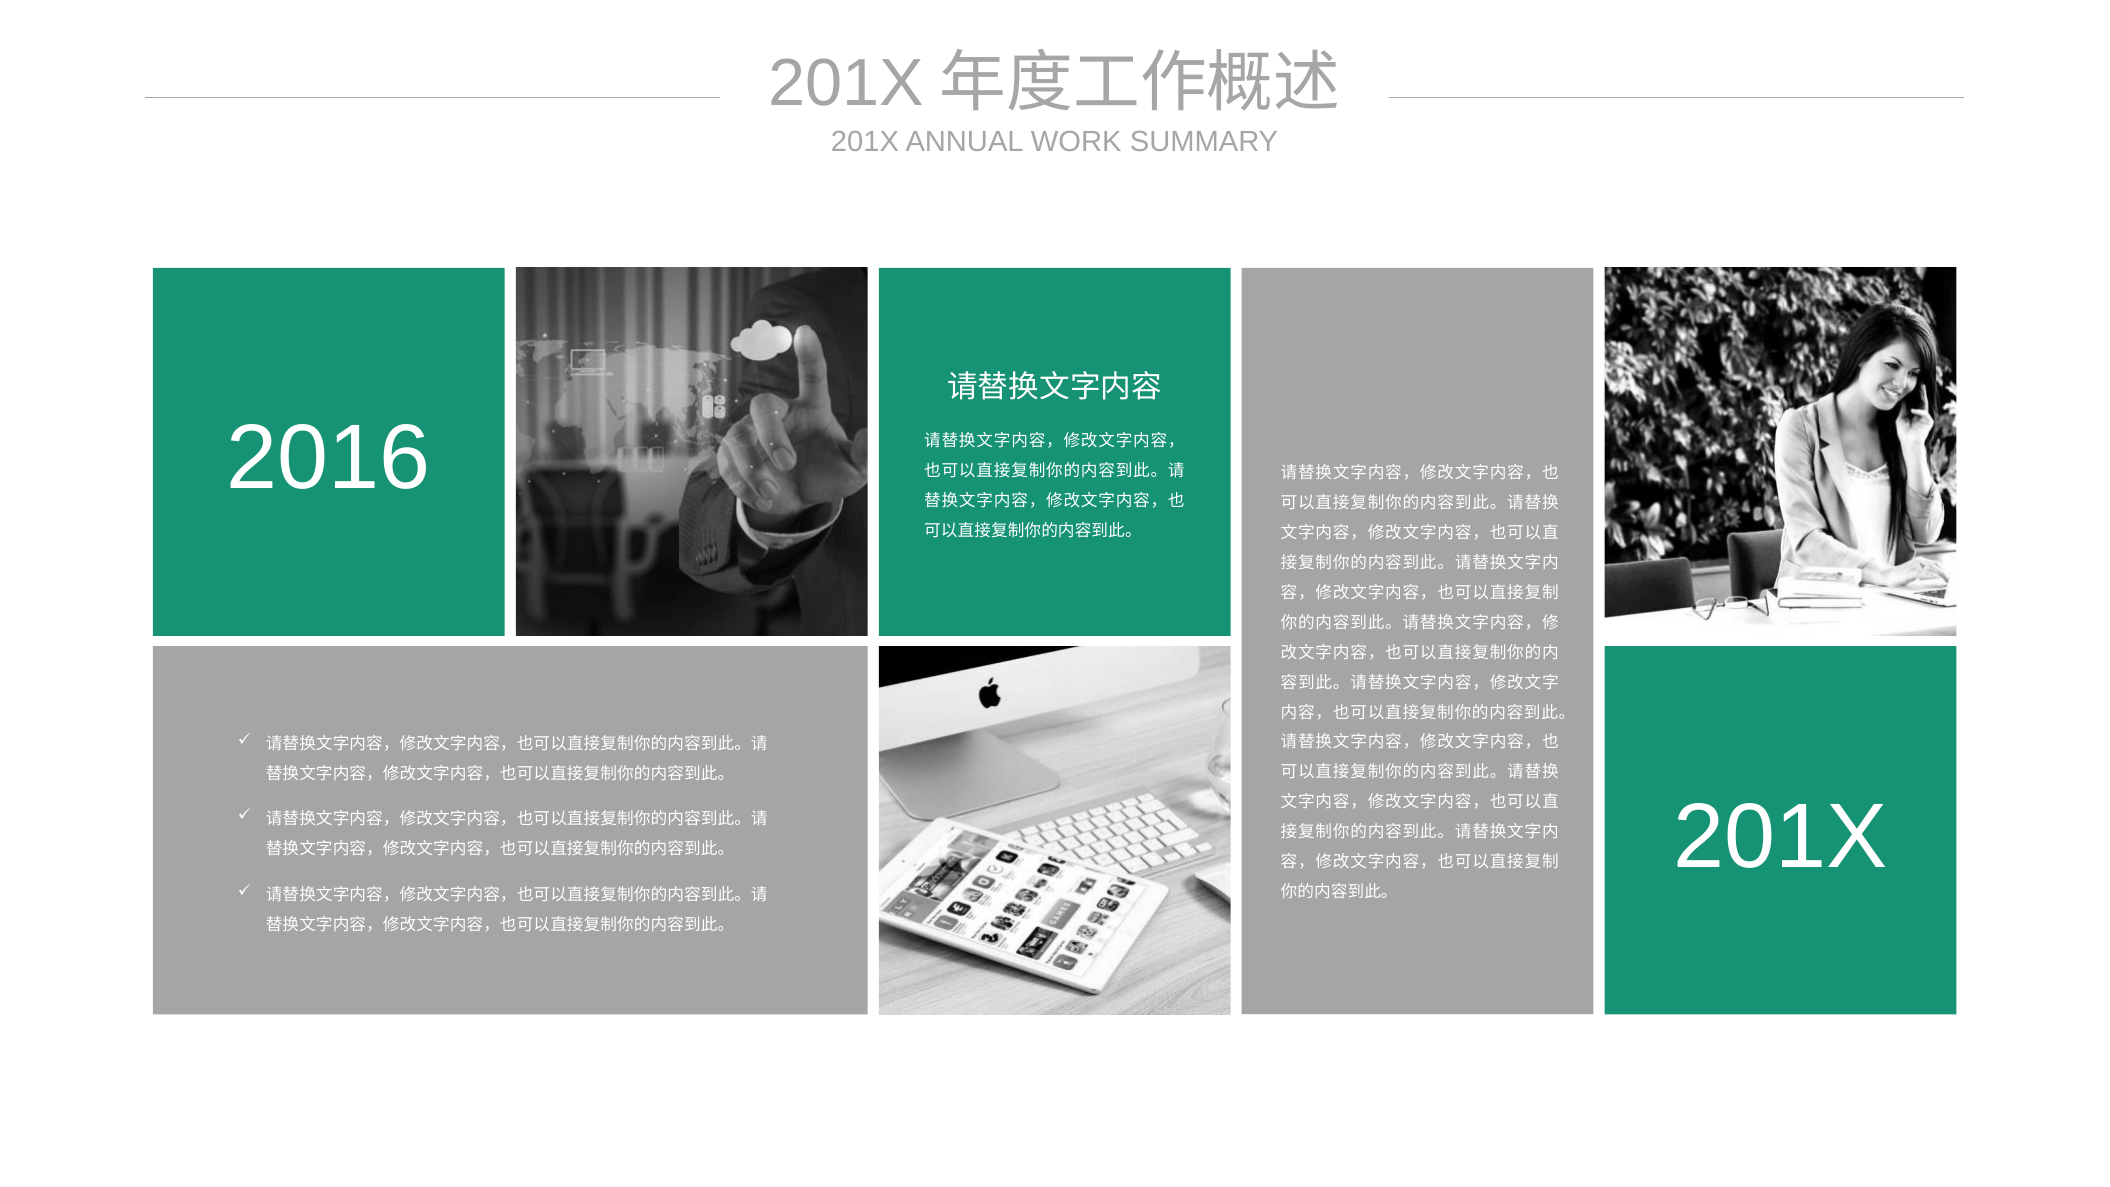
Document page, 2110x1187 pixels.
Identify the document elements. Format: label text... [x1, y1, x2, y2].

text_box [152, 645, 869, 1015]
text_box [1604, 267, 1957, 637]
text_box [515, 267, 869, 637]
text_box 201X [1604, 645, 1957, 1015]
text_box 请替换文字内容，修改文字内容，也可以直接复制你的内容到此。请替换文字内容，修改文字内容，也可以直接复制你的内容到此。 请替换文字内容，修改文字内容，也可以直接复制你的内容到此。请替换文字内容，修改文字内容，也可以直接复制你的内容到此。 请替换文字内容，修改文字内容，也可以直接复制你的内容到此。请替换文字内容，修改文字内容，也可以直接复制你的内容到此。 [237, 722, 775, 934]
text_box [878, 267, 1232, 637]
text_box 201X年度工作概述 [730, 98, 1379, 119]
text_box 请替换文字内容，修改文字内容，也可以直接复制你的内容到此。请替换文字内容，修改文字内容，也可以直接复制你的内容到此。 [924, 420, 1186, 541]
text_box [1241, 267, 1594, 1015]
text_box 请替换文字内容，修改文字内容，也可以直接复制你的内容到此。请替换文字内容，修改文字内容，也可以直接复制你的内容到此。请替换文字内容，修改文字内容，也可以直接复制你的内容到此。请替换文字内容，修改文字内容，也可以直接复制你的内容到此。请替换文字内容，修改文字内容，也可以直接复制你的内容到此。请替换文字内容，修改文字内容，也可以直接复制你的内容到此。请替换文字内容，修改文字内容，也可以直接复制你的内容到此。请替换文字内容，修改文字内容，也可以直接复制你的内容到此。 [1280, 451, 1560, 902]
text_box 2016 [152, 267, 506, 637]
text_box 201X年度工作概述 [730, 38, 1379, 96]
text_box [878, 645, 1232, 1015]
text_box 请替换文字内容 [924, 366, 1186, 404]
text_box 201X ANNUAL WORK SUMMARY [824, 122, 1285, 158]
